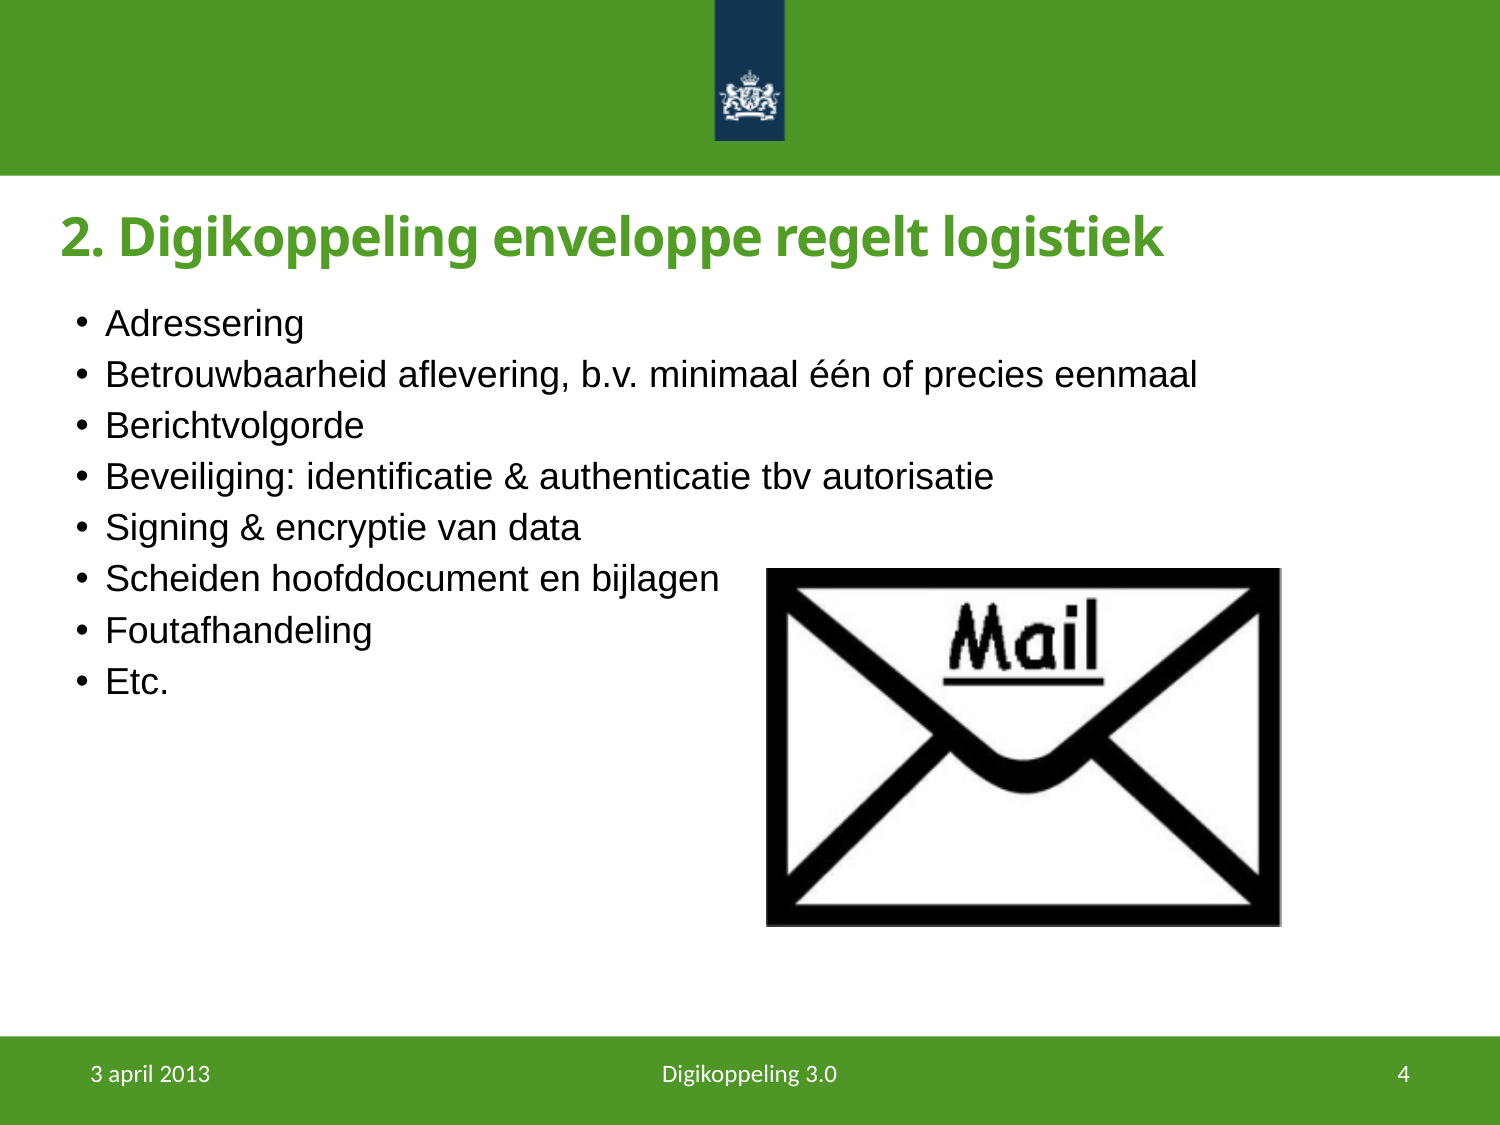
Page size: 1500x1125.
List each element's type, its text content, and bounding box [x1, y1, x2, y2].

list Adressering Betrouwbaarheid aflevering, b.v. minimaal één of precies eenmaal Berichtvolgorde Beveiliging: identificatie & authenticatie tbv autorisatie Signing & encryptie van data Scheiden hoofddocument en bijlagen Foutafhandeling Etc. [60, 295, 1350, 997]
footer Digikoppeling 3.0 [512, 1042, 988, 1103]
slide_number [75, 1042, 425, 1103]
picture [765, 568, 1282, 927]
slide_number 4 [1074, 1042, 1425, 1103]
title 2. Digikoppeling enveloppe regelt logistiek [60, 202, 1348, 295]
picture [0, 0, 1500, 141]
